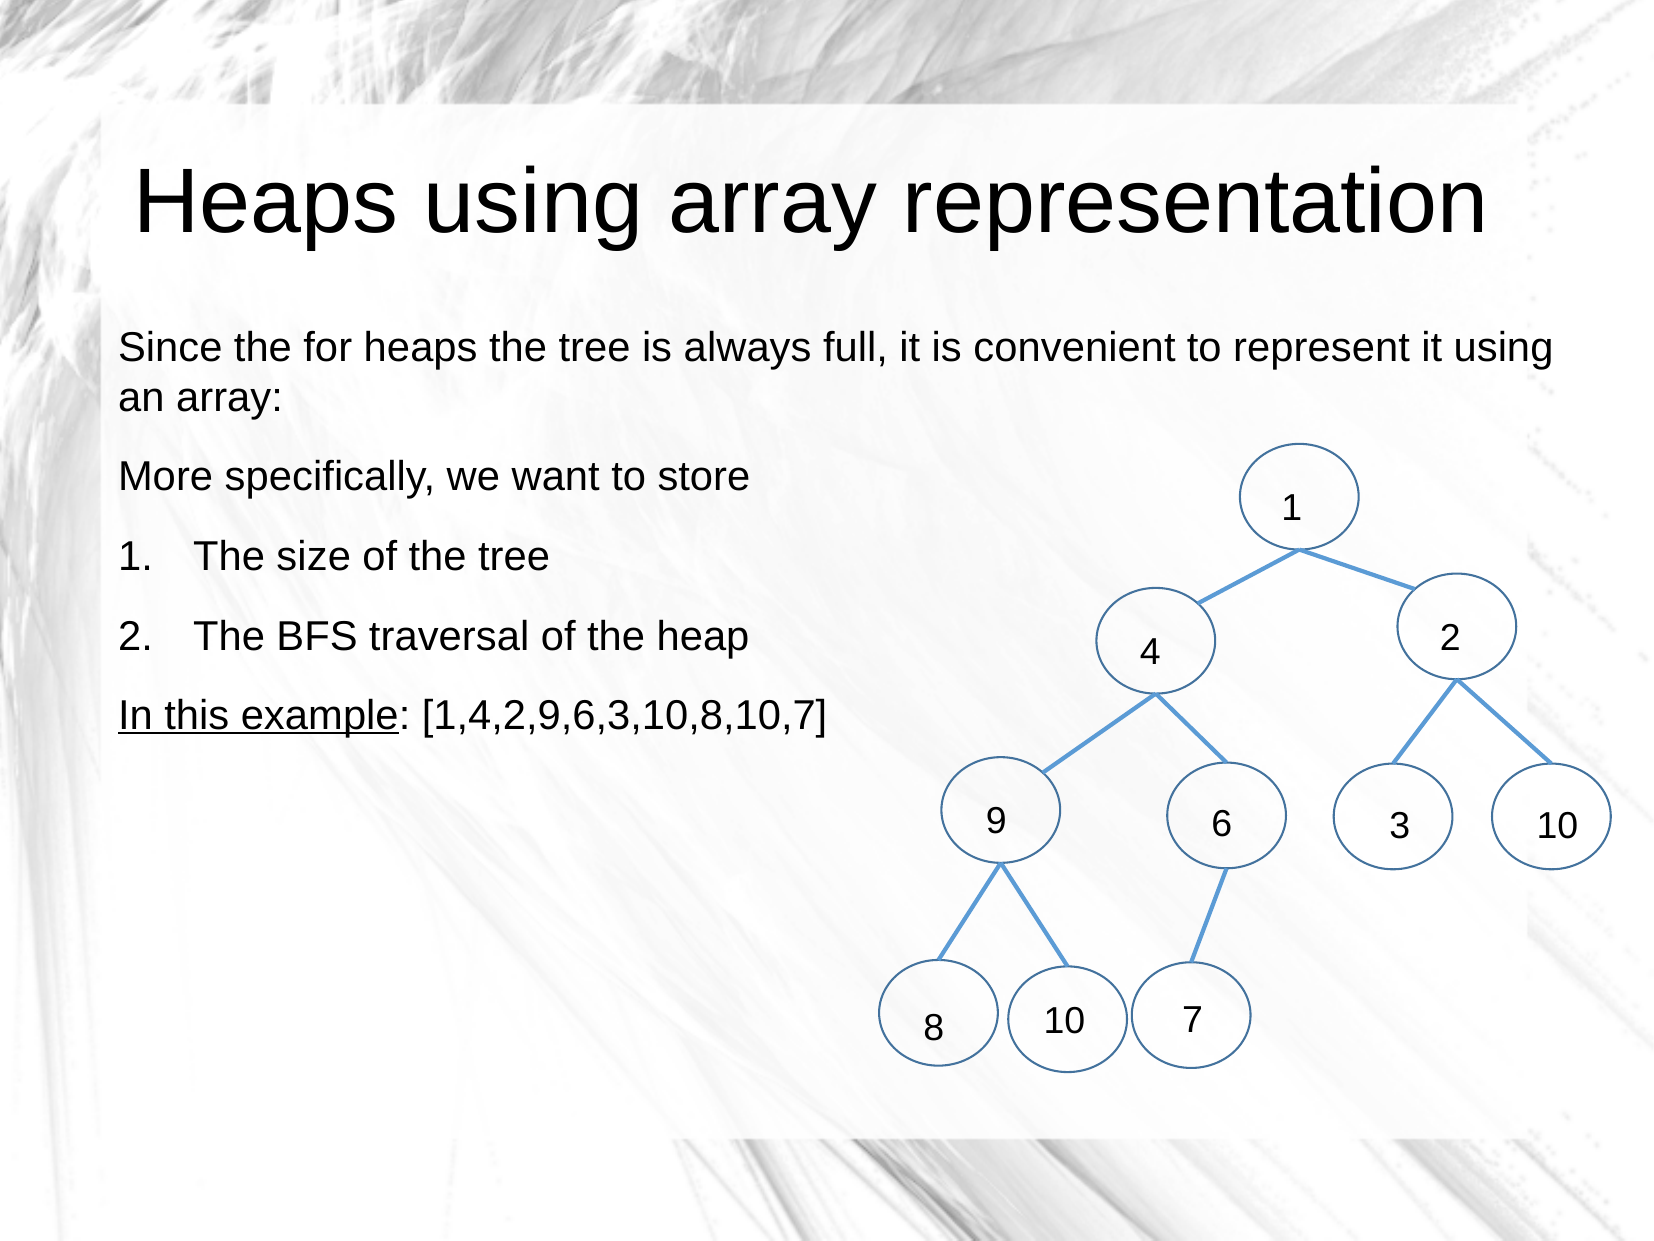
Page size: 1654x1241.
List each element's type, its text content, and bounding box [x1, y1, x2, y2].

list Since the for heaps the tree is always full, it is convenient to represent it using an array: More specifically, we want to store The size of the tree The BFS traversal of the heap In this example: [1,4,2,9,6,3,10,8,10,7] [118, 319, 1571, 1102]
picture [0, 0, 1654, 1241]
title Heaps using array representation [118, 112, 1506, 281]
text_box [879, 443, 1617, 1073]
